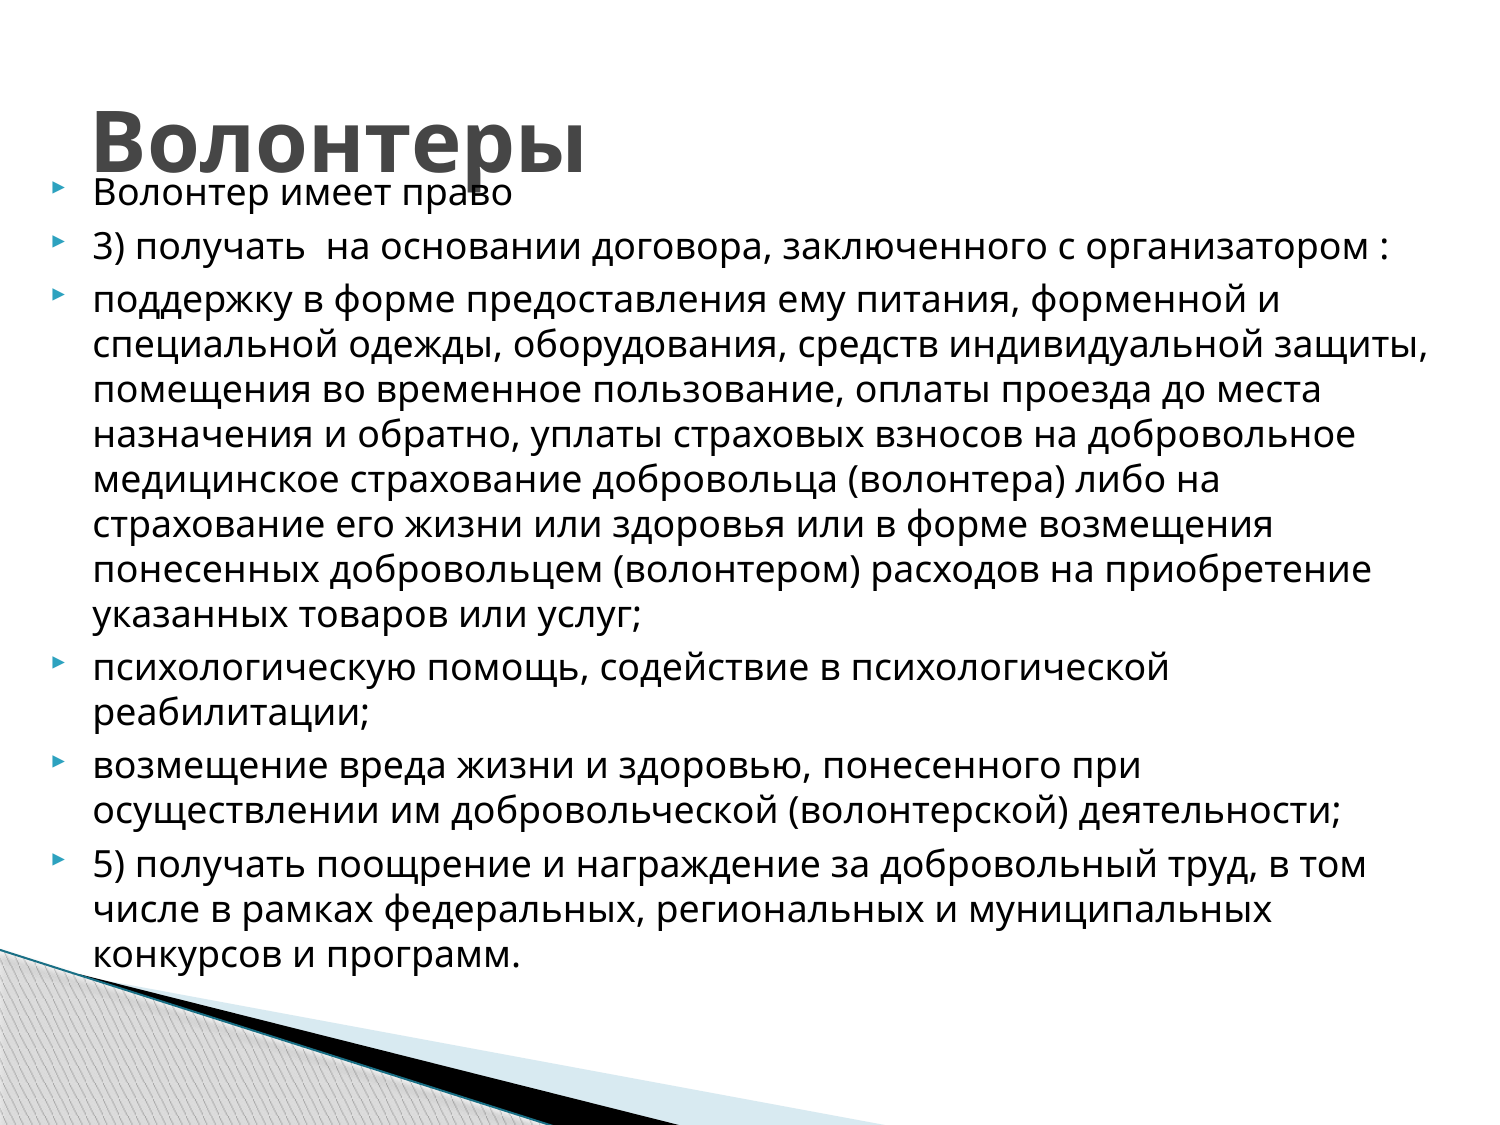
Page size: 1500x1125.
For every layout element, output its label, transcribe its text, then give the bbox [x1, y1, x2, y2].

title Волонтеры [75, 45, 1425, 160]
list Волонтер имеет право 3) получать на основании договора, заключенного с организатором : поддержку в форме предоставления ему питания, форменной и специальной одежды, оборудования, средств индивидуальной защиты, помещения во временное пользование, оплаты проезда до места назначения и обратно, уплаты страховых взносов на добровольное медицинское страхование добровольца (волонтера) либо на страхование его жизни или здоровья или в форме возмещения понесенных добровольцем (волонтером) расходов на приобретение указанных товаров или услуг; психологическую помощь, содействие в психологической реабилитации; возмещение вреда жизни и здоровью, понесенного при осуществлении им добровольческой (волонтерской) деятельности; 5) получать поощрение и награждение за добровольный труд, в том числе в рамках федеральных, региональных и муниципальных конкурсов и программ. [17, 160, 1447, 1005]
